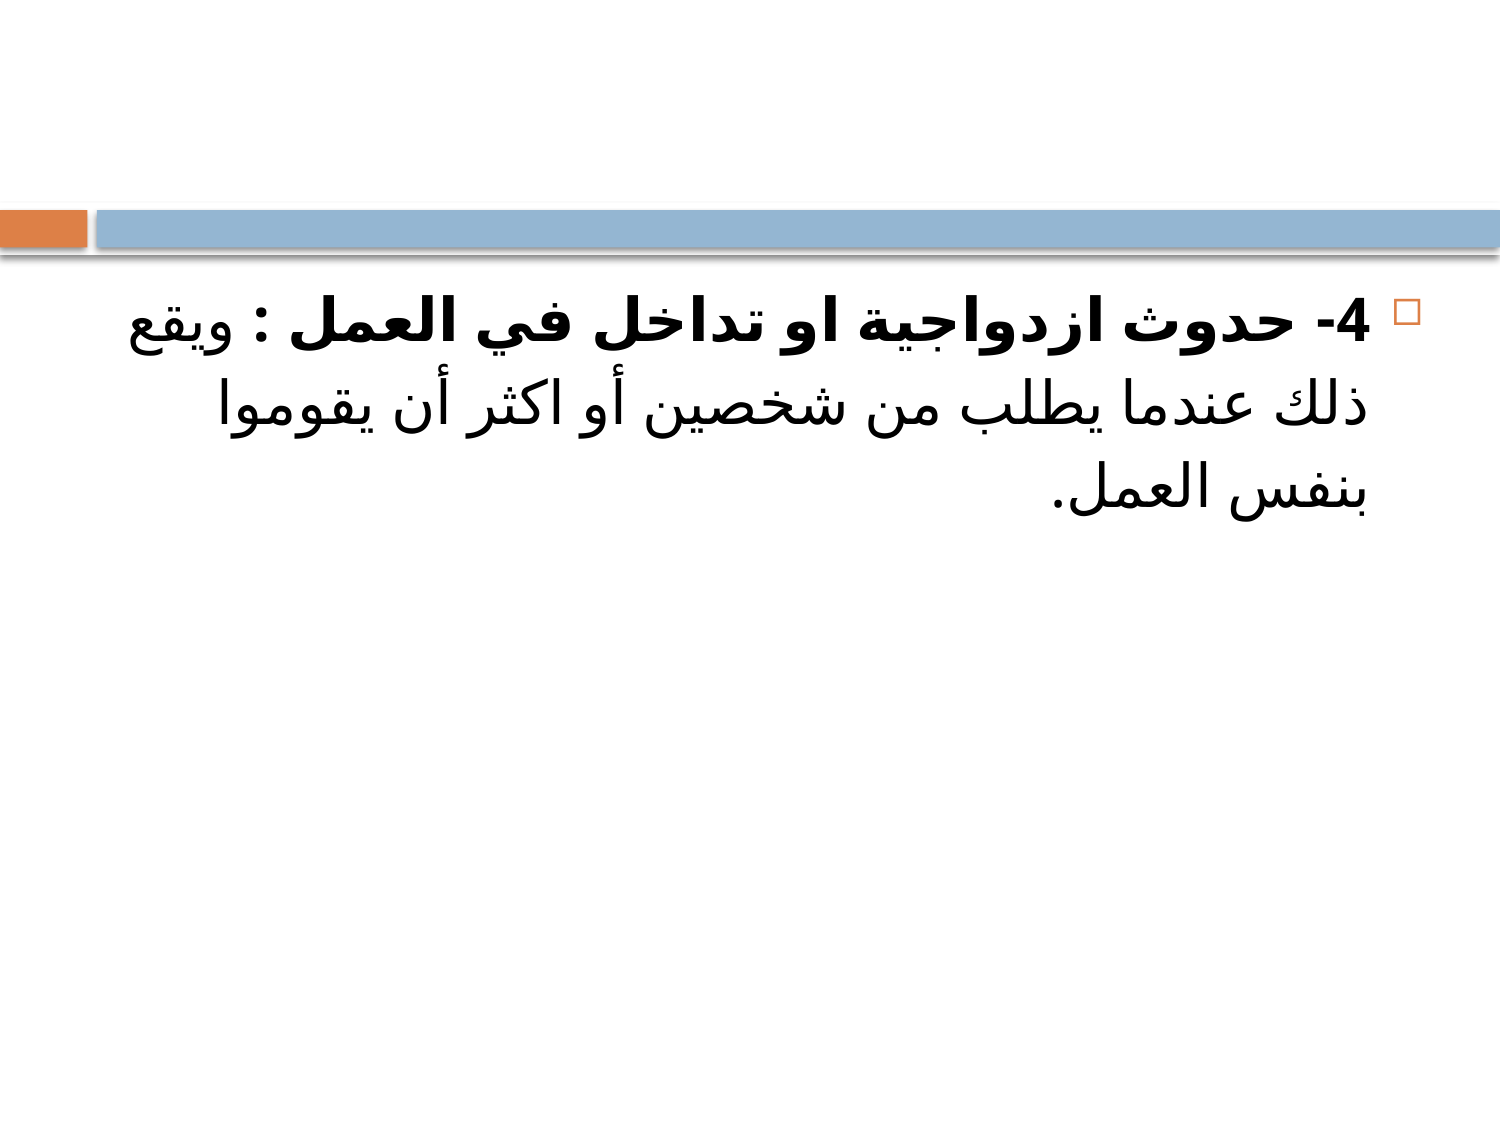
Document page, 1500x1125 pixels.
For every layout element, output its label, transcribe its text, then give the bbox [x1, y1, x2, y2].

list 4- حدوث ازدواجية او تداخل في العمل : ويقع ذلك عندما يطلب من شخصين أو اكثر أن يقوموا بنفس العمل. [100, 262, 1438, 1000]
